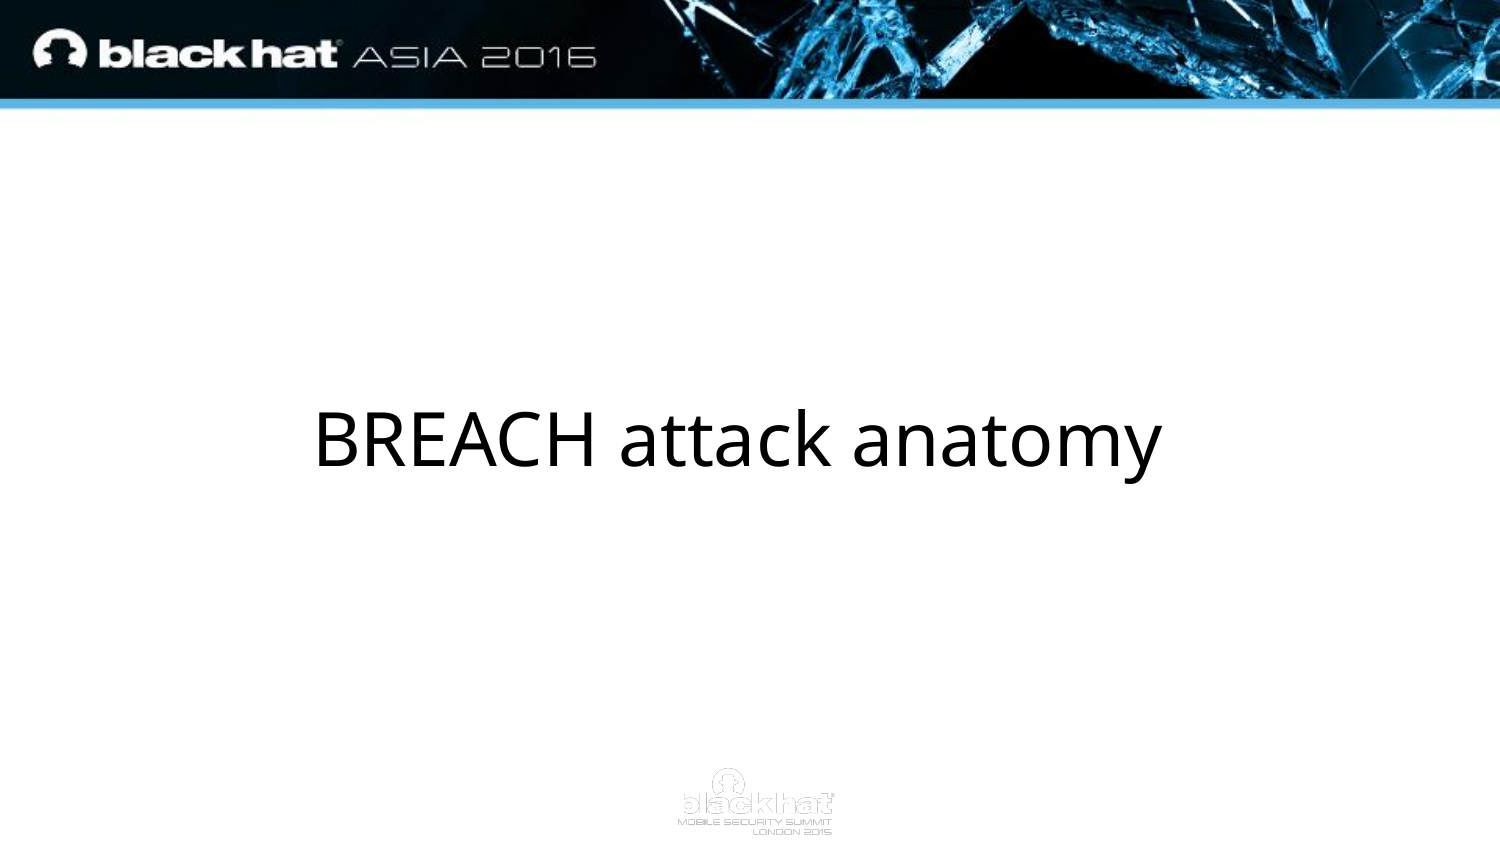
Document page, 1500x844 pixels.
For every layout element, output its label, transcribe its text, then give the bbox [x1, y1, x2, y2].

text_box BREACH attack anatomy [225, 384, 1250, 490]
picture [0, 0, 1500, 844]
